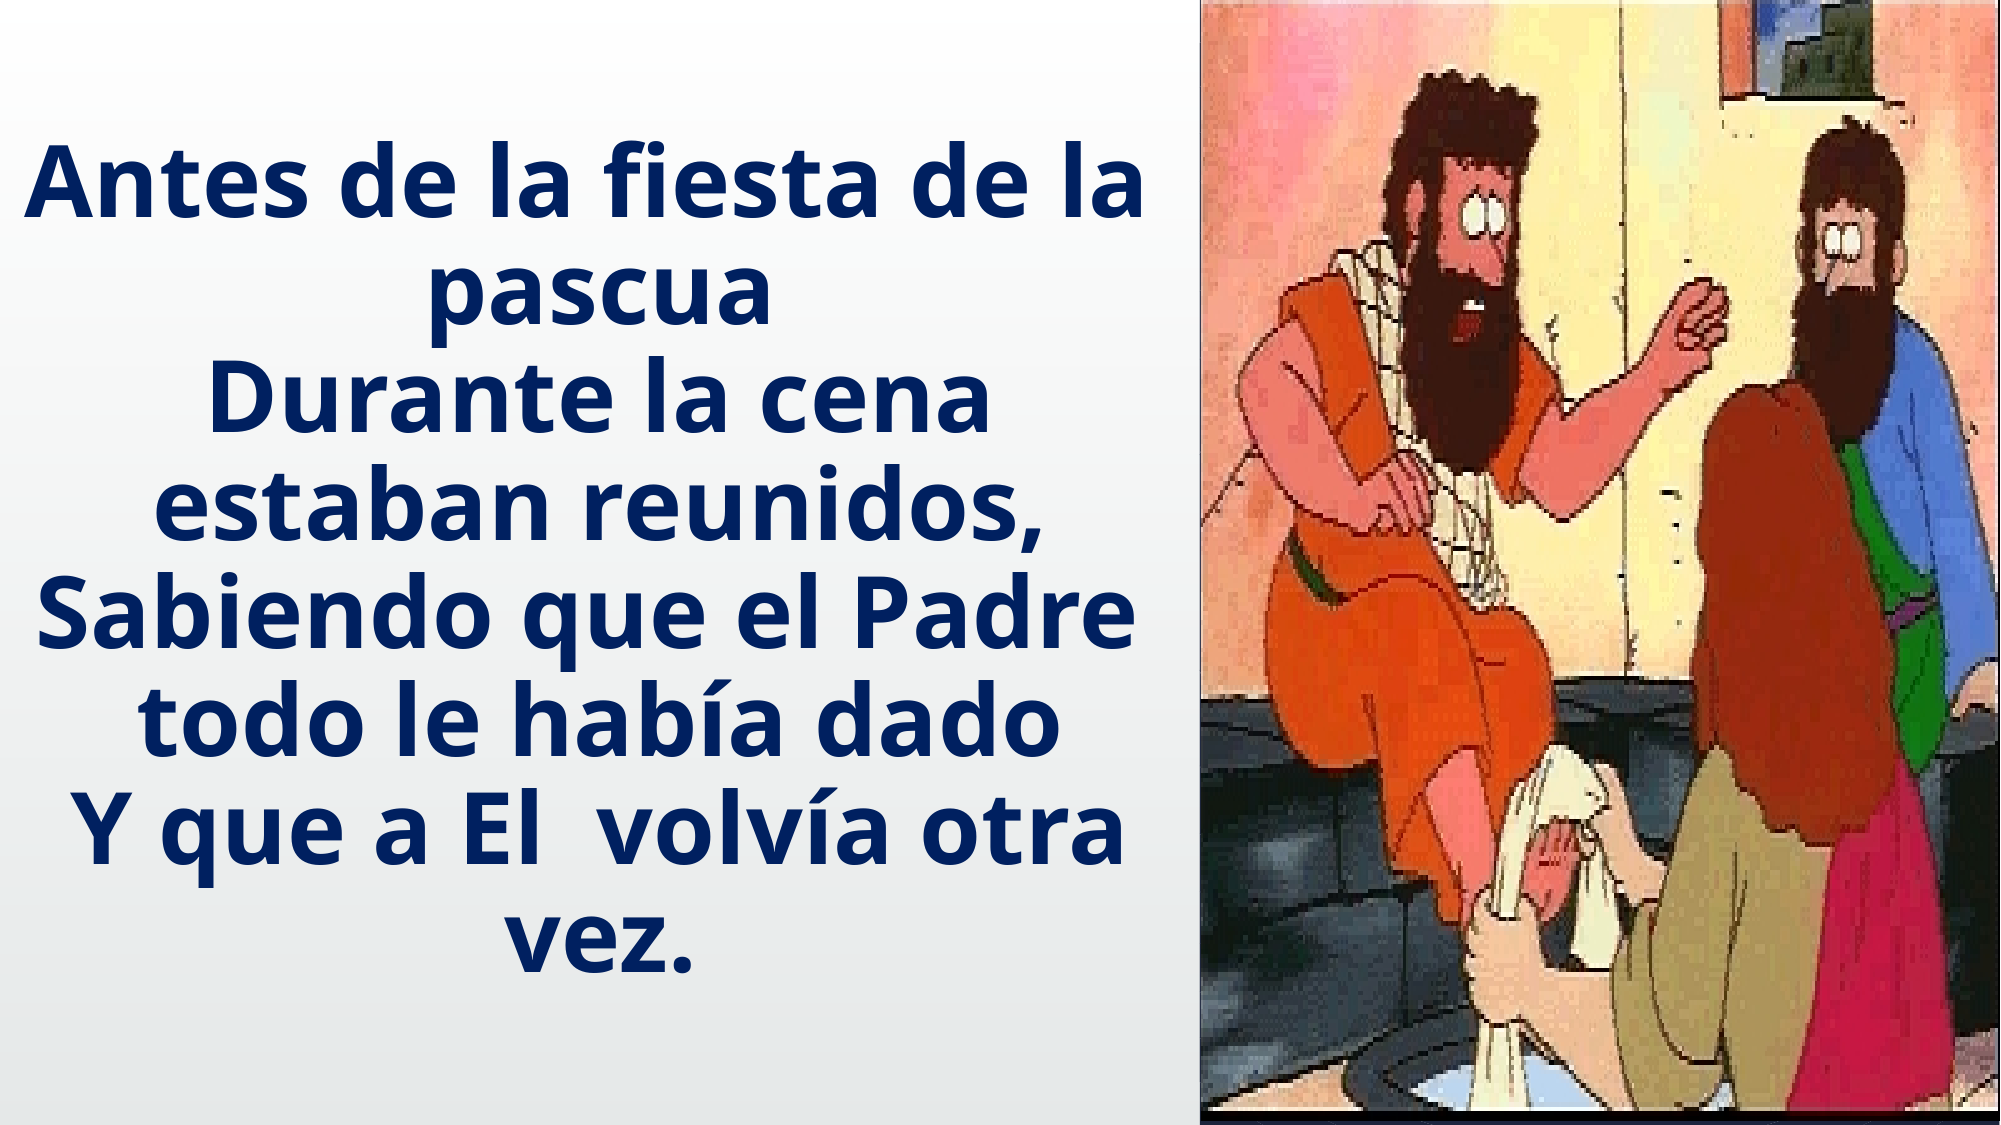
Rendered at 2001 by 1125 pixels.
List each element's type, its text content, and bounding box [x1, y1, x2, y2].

picture [1200, 0, 2000, 1125]
title Antes de la fiesta de la pascua Durante la cena estaban reunidos, Sabiendo que el Padre todo le había dado Y que a El volvía otra vez. [0, 0, 1200, 1125]
